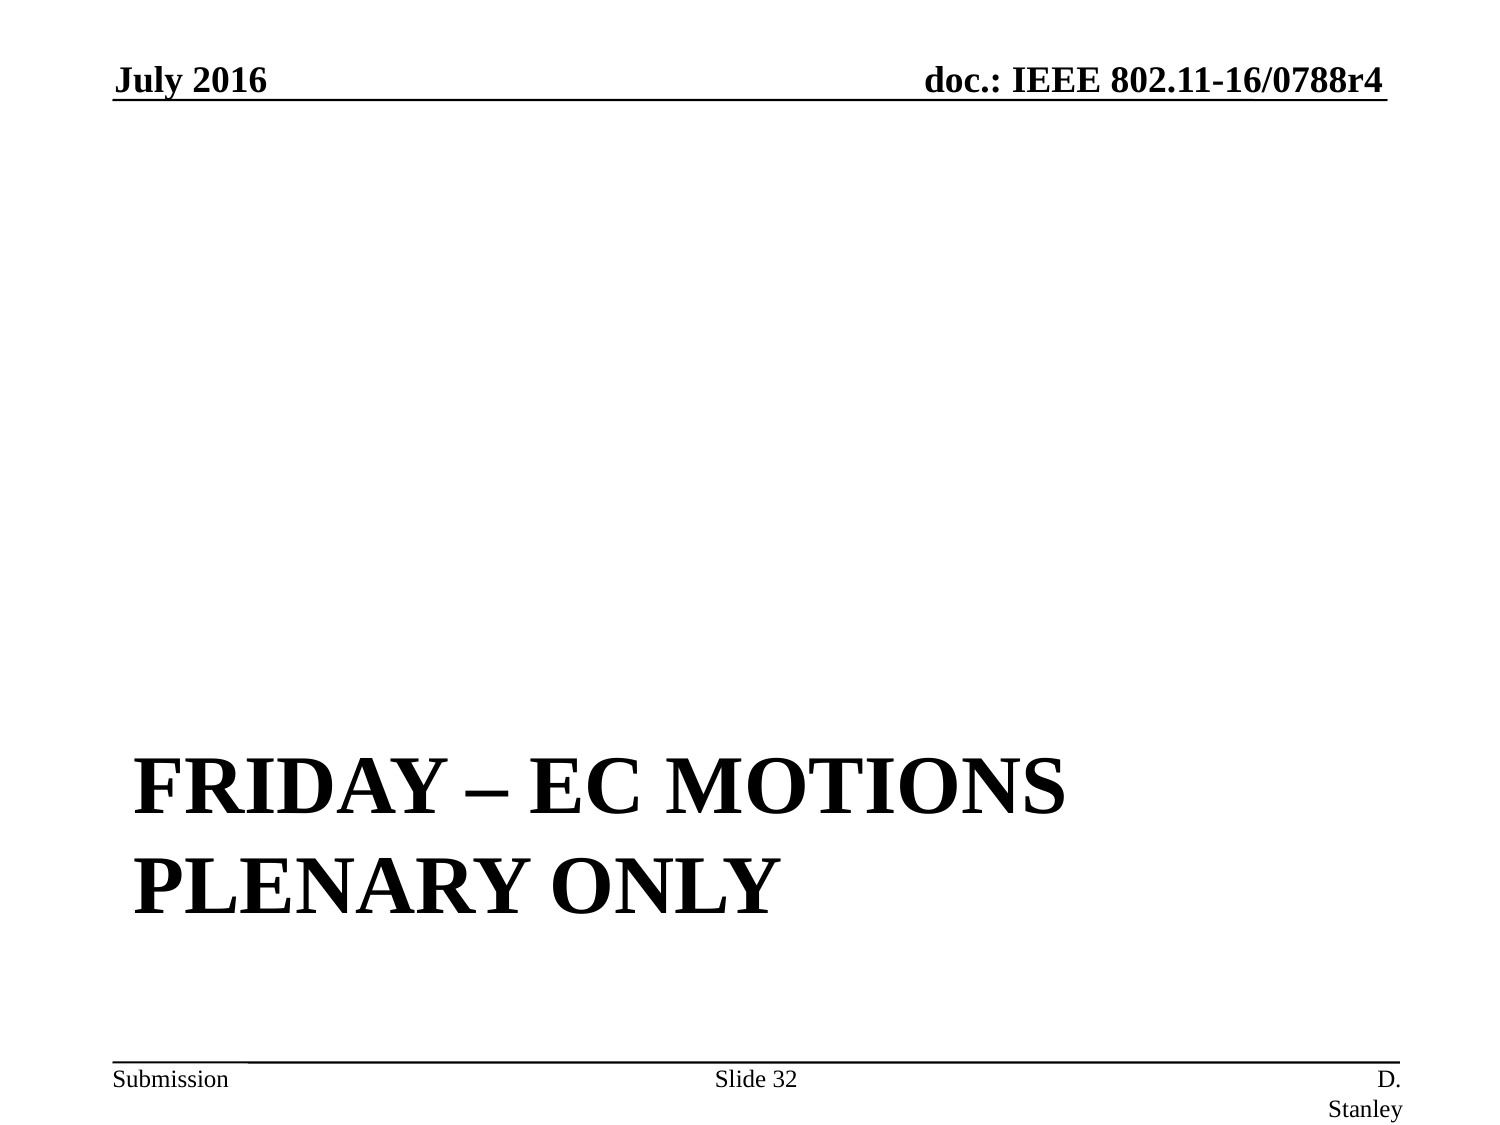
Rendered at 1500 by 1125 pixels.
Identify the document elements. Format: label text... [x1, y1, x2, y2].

title Friday – EC Motions plenary only [118, 722, 1394, 947]
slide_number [114, 54, 374, 101]
slide_number Slide 32 [712, 1061, 800, 1093]
footer D. Stanley, HP Enterprise [1324, 1061, 1402, 1093]
